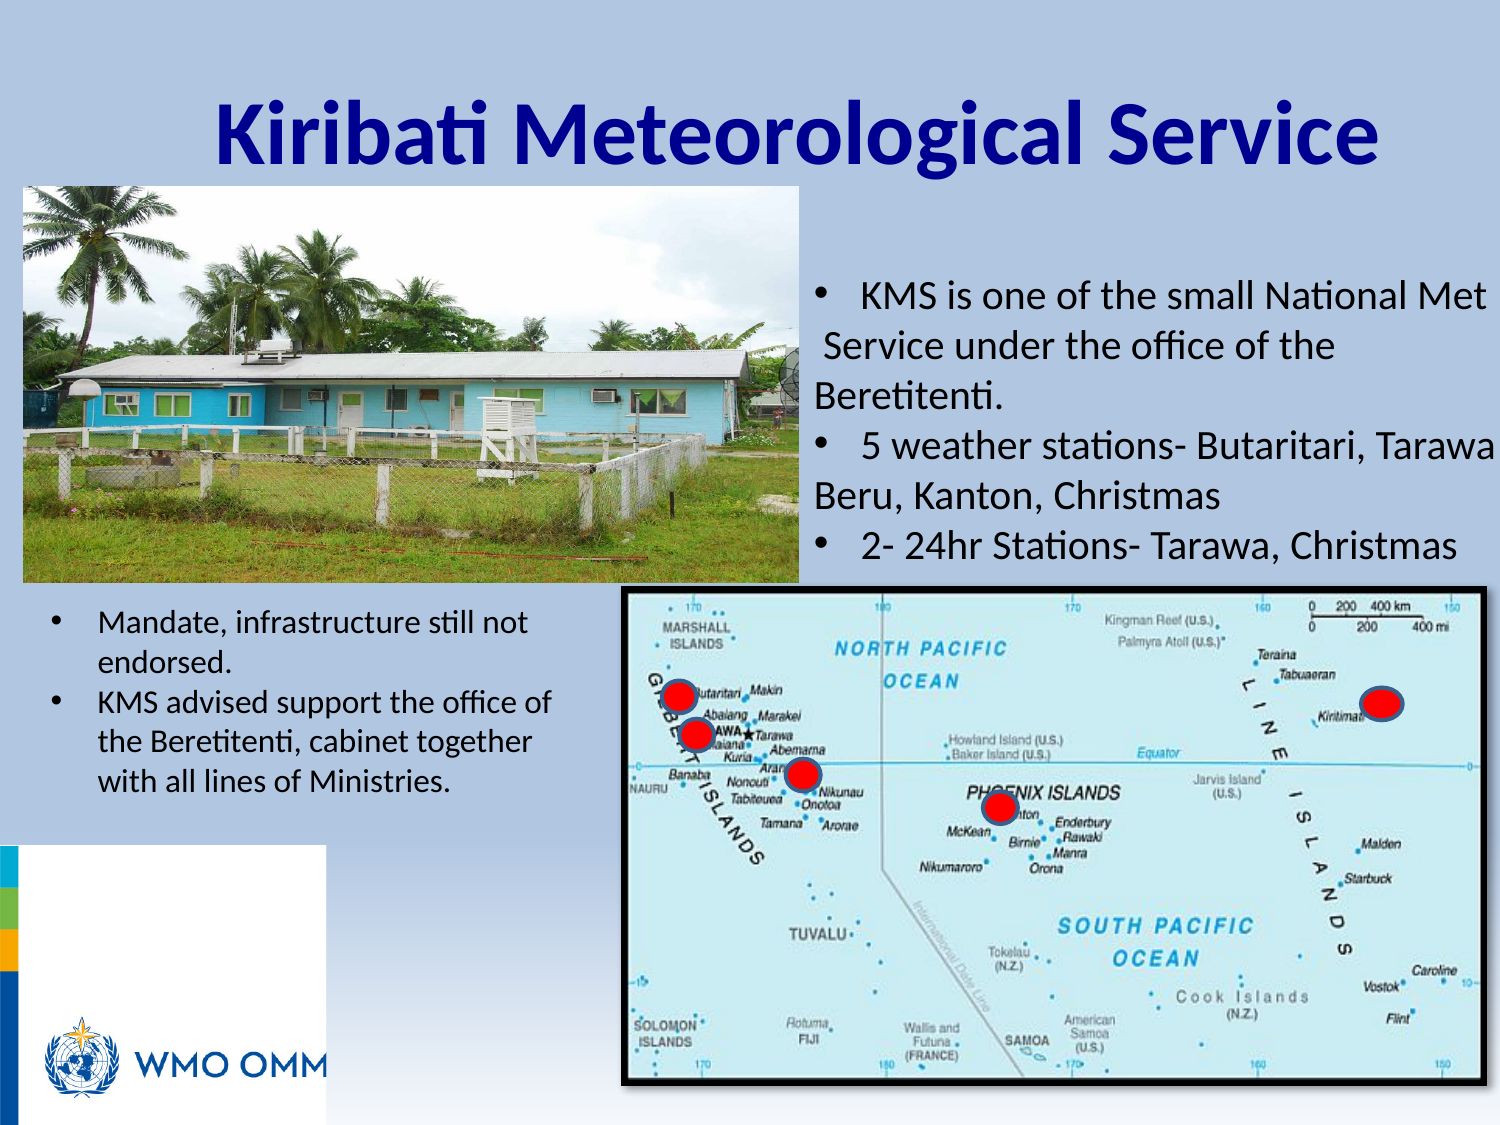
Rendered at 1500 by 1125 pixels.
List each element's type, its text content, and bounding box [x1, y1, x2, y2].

text_box Mandate, infrastructure still not endorsed. KMS advised support the office of the Beretitenti, cabinet together with all lines of Ministries. [35, 592, 600, 892]
picture [23, 186, 800, 583]
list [626, 591, 1482, 1081]
text_box KMS is one of the small National Met Service under the office of the Beretitenti. 5 weather stations- Butaritari, Tarawa Beru, Kanton, Christmas 2- 24hr Stations- Tarawa, Christmas [803, 260, 1500, 620]
picture [0, 845, 327, 1125]
title Kiribati Meteorological Service [123, 33, 1474, 222]
